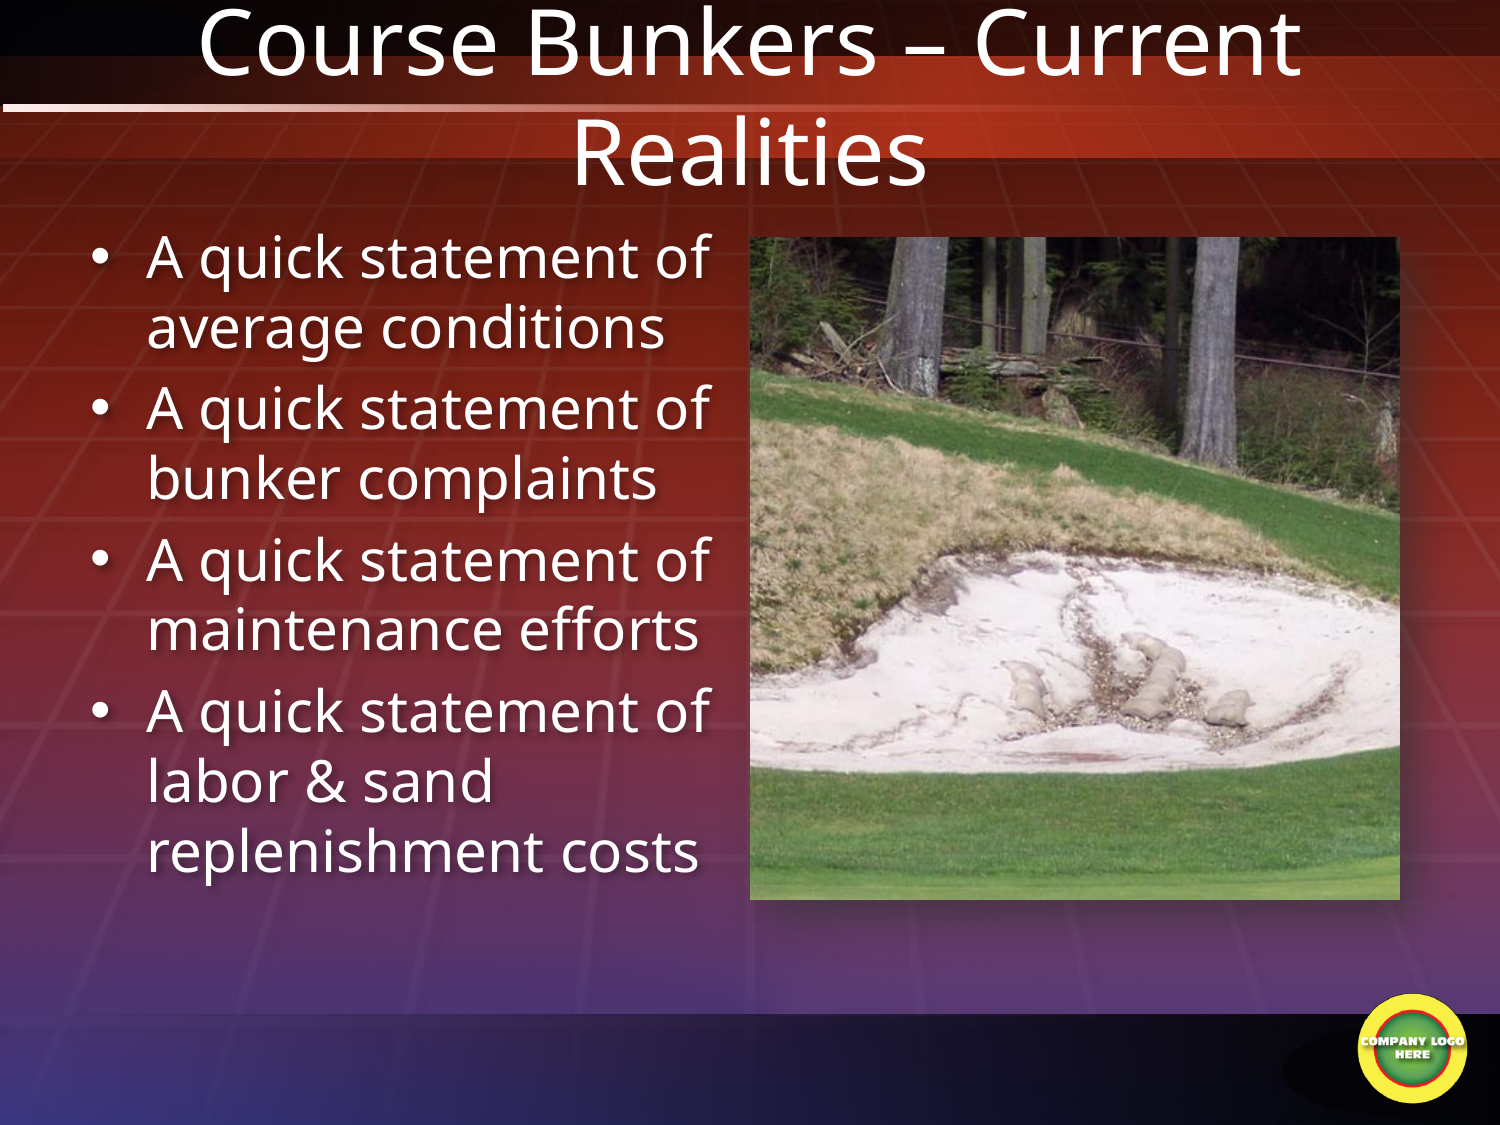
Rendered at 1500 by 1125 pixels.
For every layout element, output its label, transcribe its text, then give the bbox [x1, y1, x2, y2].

picture [0, 0, 1500, 1125]
title Course Bunkers – Current Realities [75, 0, 1425, 188]
list A quick statement of average conditions A quick statement of bunker complaints A quick statement of maintenance efforts A quick statement of labor & sand replenishment costs [75, 212, 750, 955]
